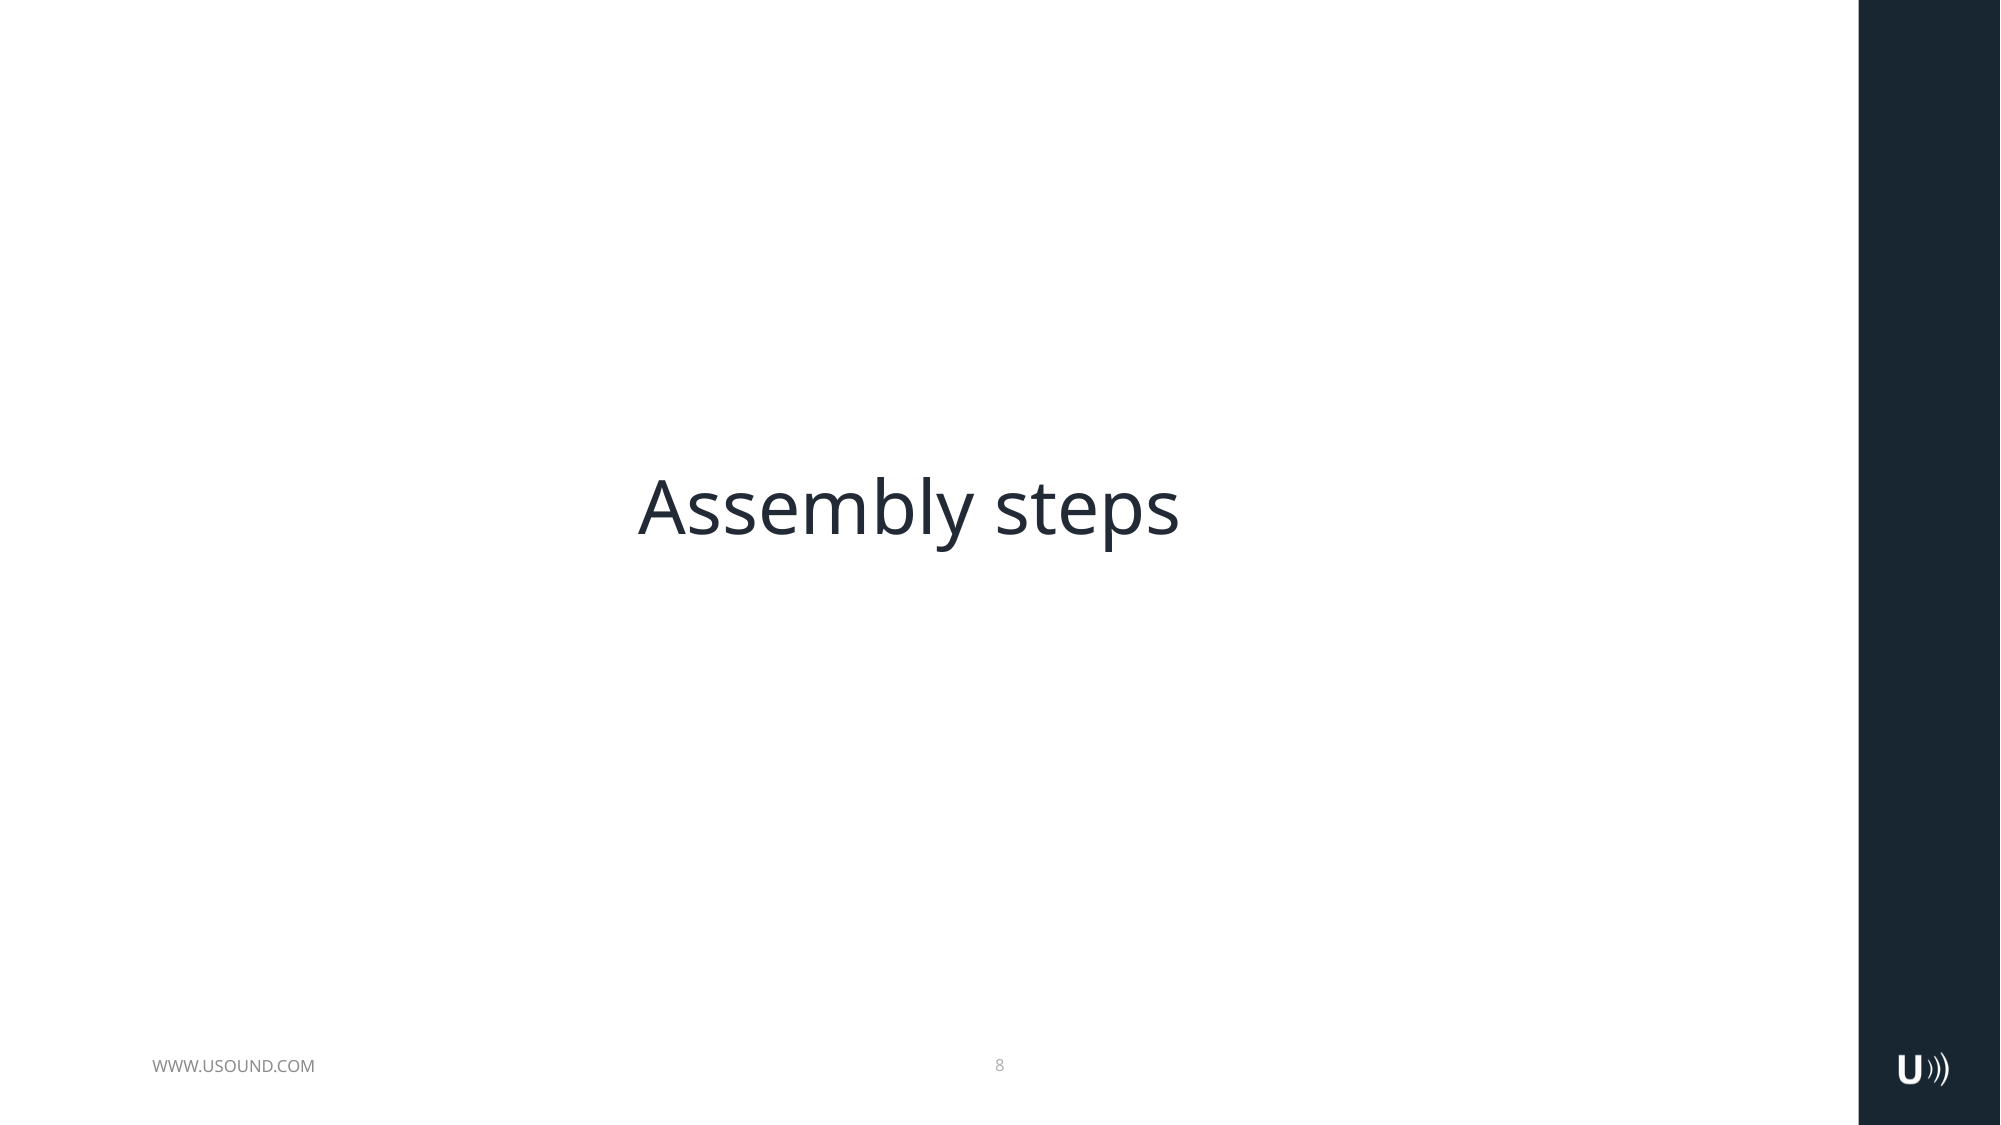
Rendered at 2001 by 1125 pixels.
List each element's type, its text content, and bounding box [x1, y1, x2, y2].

footer WWW.USOUND.COM [137, 1036, 649, 1096]
title Assembly steps [161, 462, 1660, 663]
slide_number 8 [774, 1036, 1225, 1096]
picture [1891, 1041, 1954, 1095]
